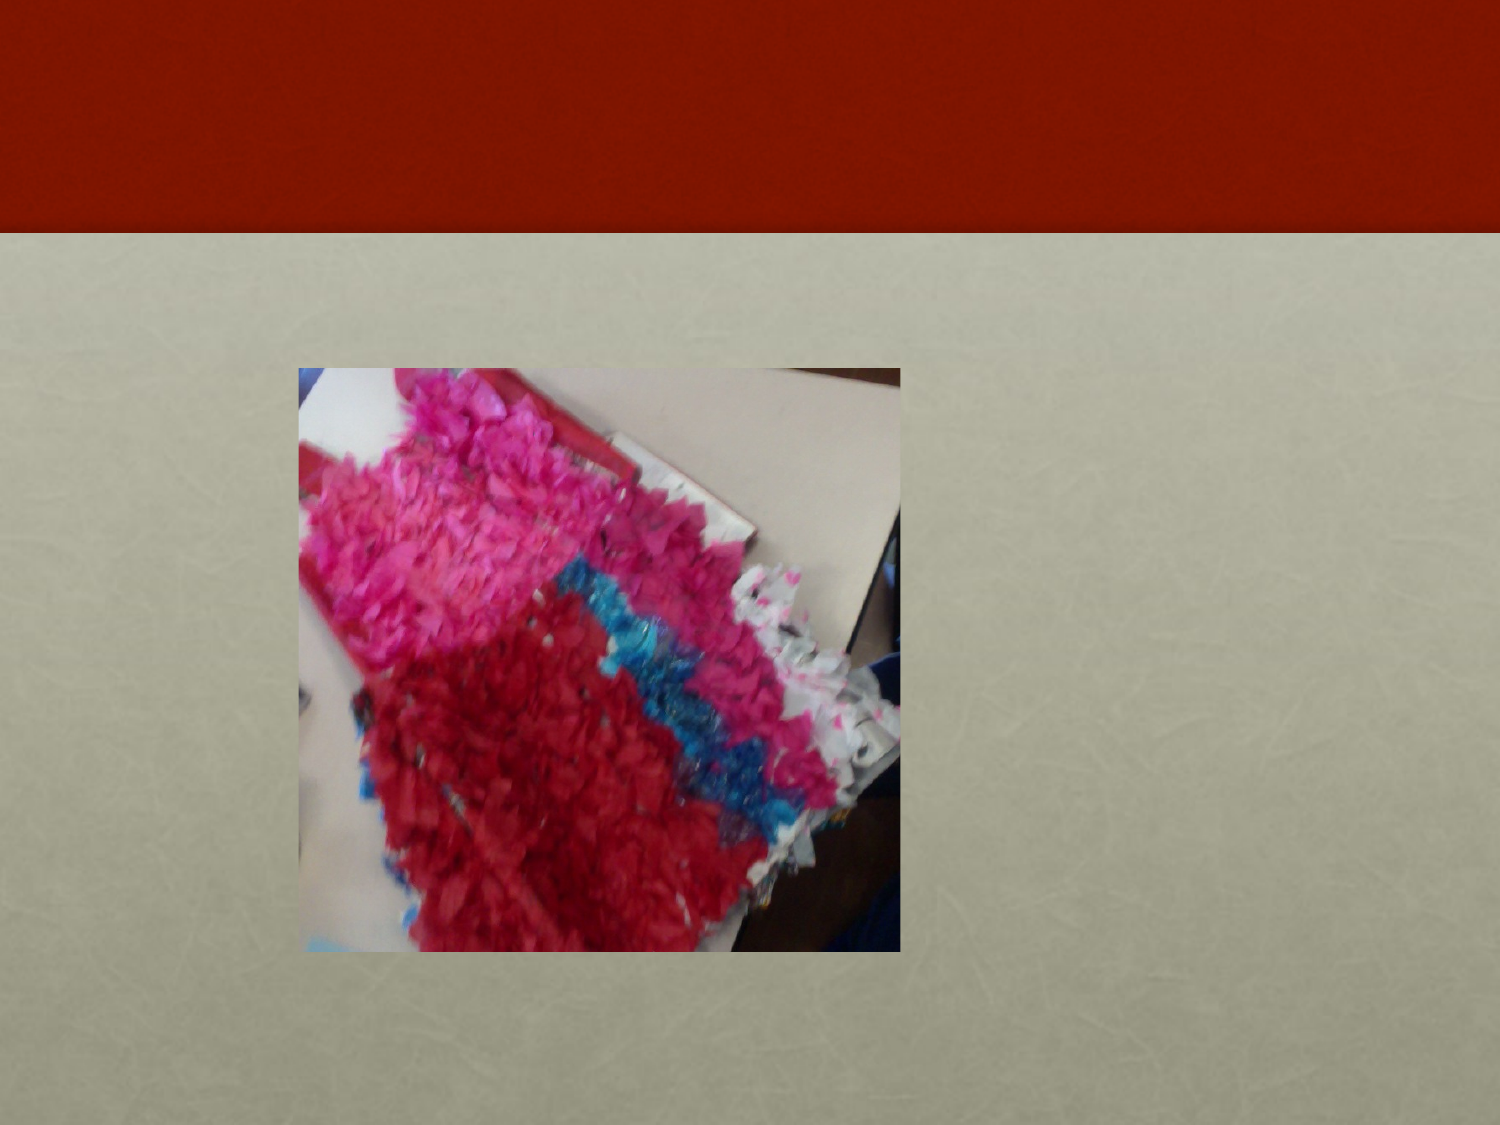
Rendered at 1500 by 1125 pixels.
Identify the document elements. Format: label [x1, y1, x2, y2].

list [298, 367, 901, 952]
picture [0, 214, 1500, 1125]
